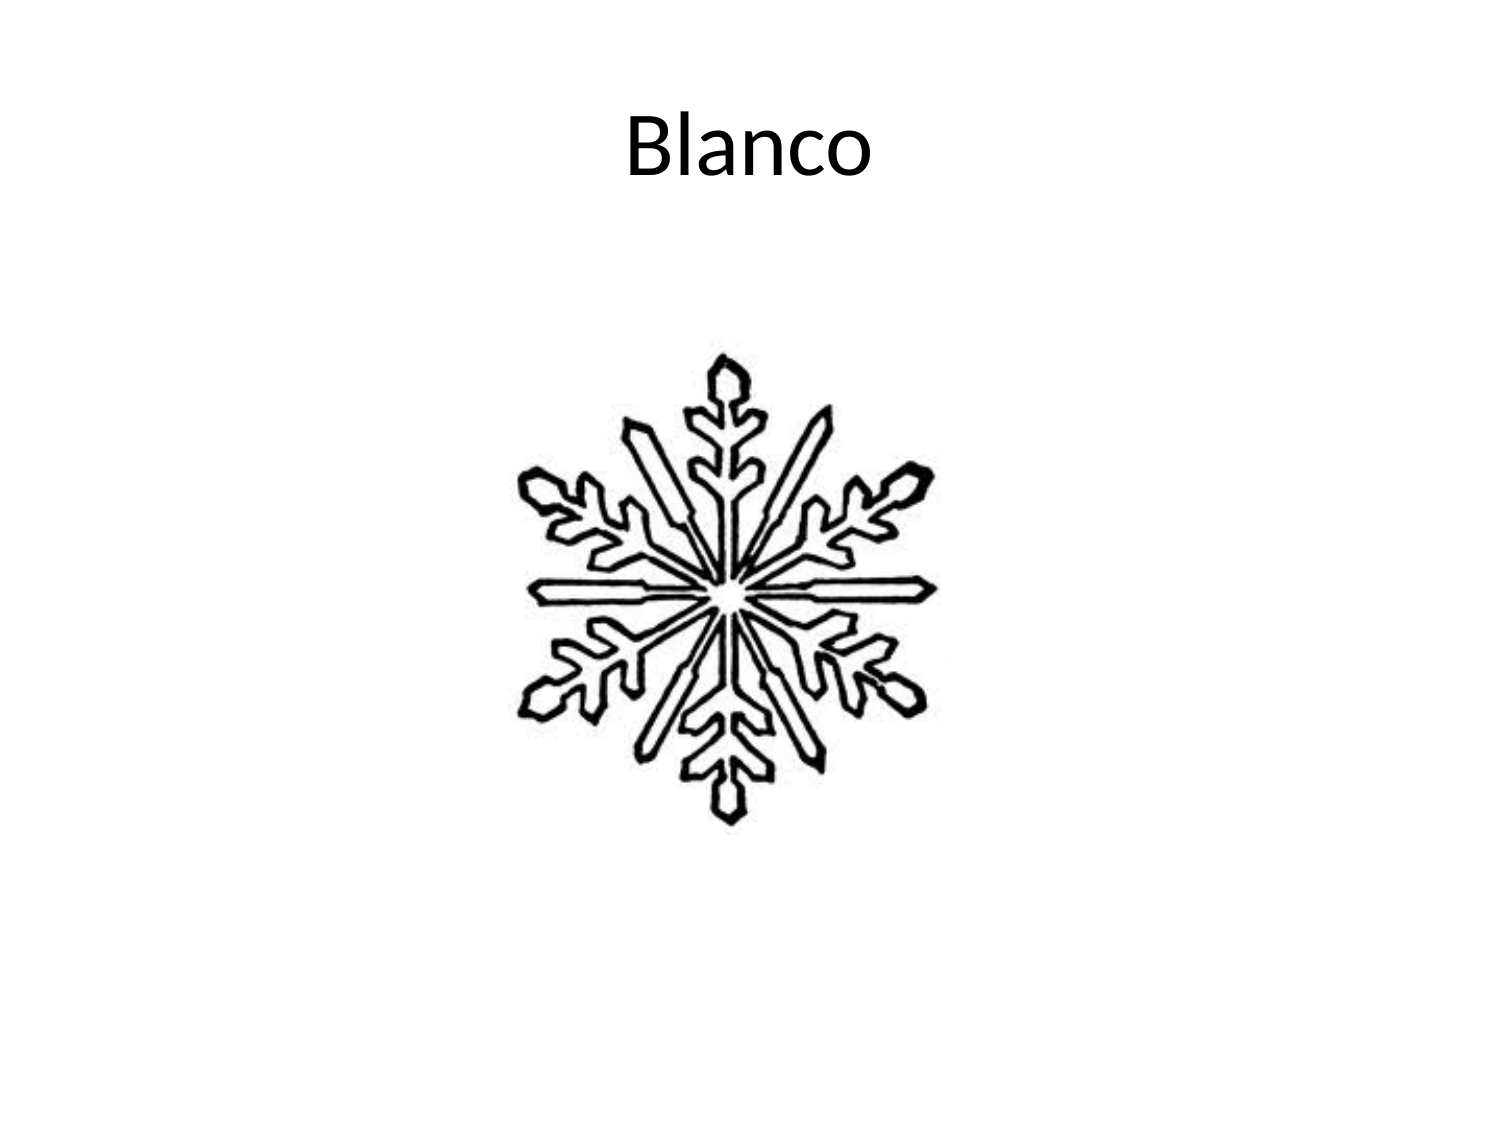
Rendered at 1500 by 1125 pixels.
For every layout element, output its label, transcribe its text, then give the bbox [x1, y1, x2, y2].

picture [508, 338, 951, 836]
title Blanco [75, 45, 1425, 233]
